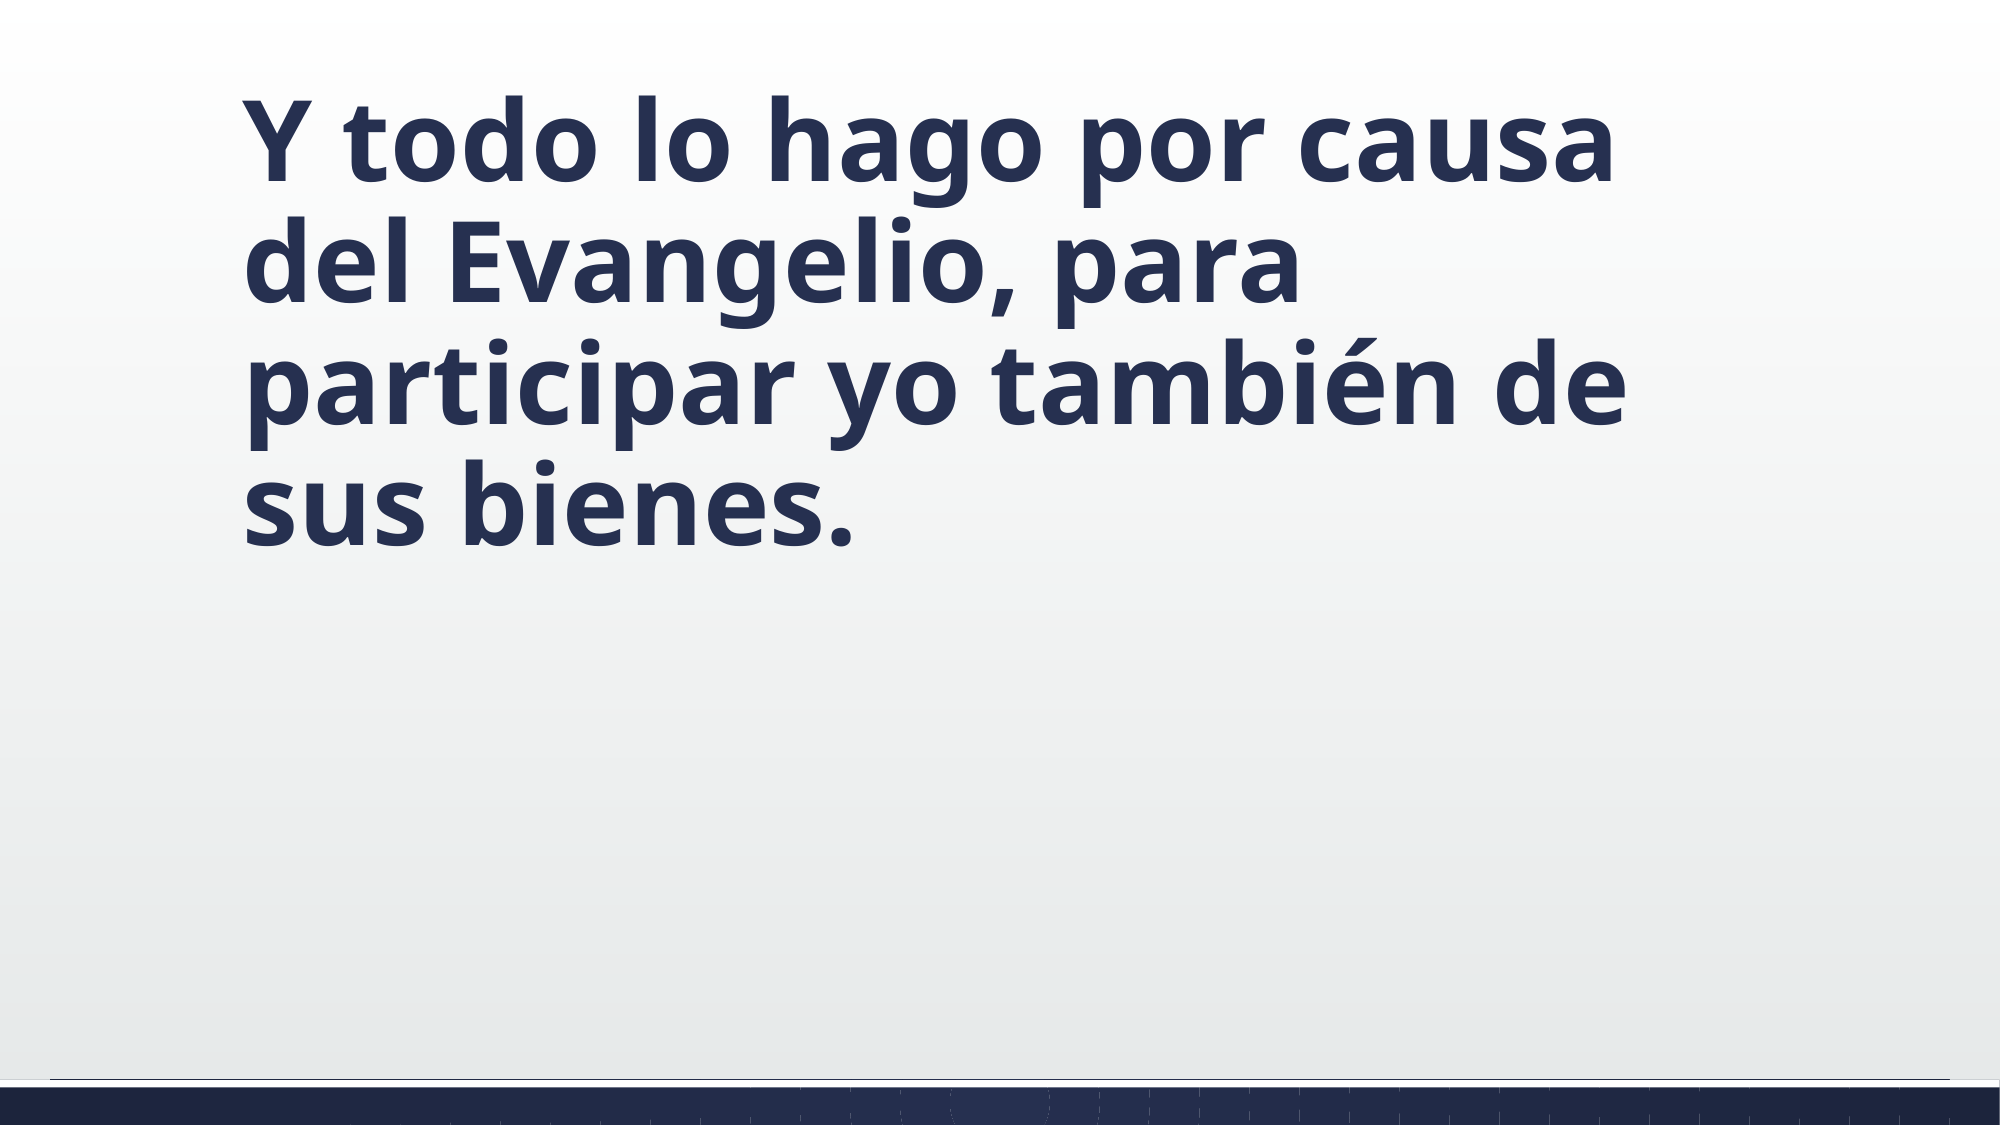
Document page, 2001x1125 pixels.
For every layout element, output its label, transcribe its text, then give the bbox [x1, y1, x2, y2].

list Y todo lo hago por causa del Evangelio, para participar yo también de sus bienes. [219, 76, 1780, 990]
